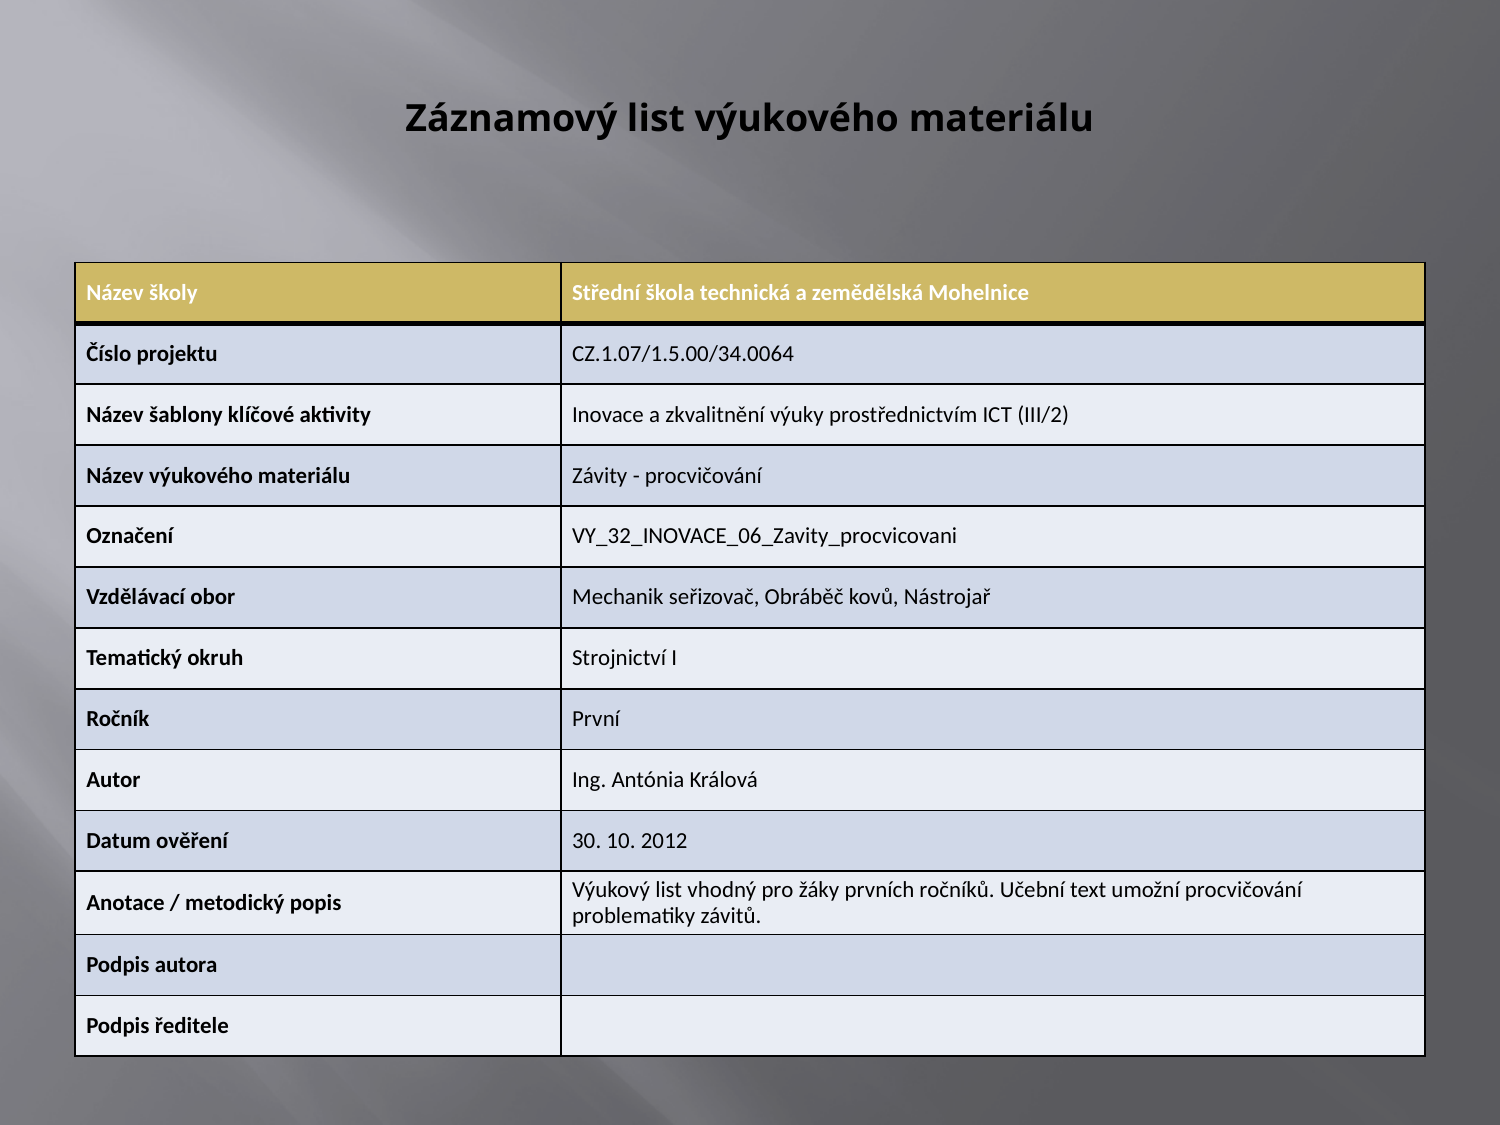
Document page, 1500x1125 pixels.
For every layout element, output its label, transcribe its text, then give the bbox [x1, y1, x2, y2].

table_cell Ročník [76, 690, 560, 749]
table_cell Označení [76, 507, 560, 566]
table_cell Název výukového materiálu [76, 446, 560, 505]
table_cell Závity - procvičování [562, 446, 1424, 505]
table_cell Podpis ředitele [76, 996, 560, 1055]
table_cell Tematický okruh [76, 629, 560, 688]
table_cell Anotace / metodický popis [76, 872, 560, 934]
table_cell Název šablony klíčové aktivity [76, 385, 560, 444]
table_cell Inovace a zkvalitnění výuky prostřednictvím ICT (III/2) [562, 385, 1424, 444]
table_cell [562, 996, 1424, 1055]
table_cell CZ.1.07/1.5.00/34.0064 [562, 326, 1424, 383]
table_cell Strojnictví I [562, 629, 1424, 688]
title Záznamový list výukového materiálu [75, 45, 1425, 233]
table_cell 30. 10. 2012 [562, 811, 1424, 870]
table_header Střední škola technická a zemědělská Mohelnice [562, 263, 1424, 321]
table_cell Číslo projektu [76, 326, 560, 383]
table_cell První [562, 690, 1424, 749]
table_cell Vzdělávací obor [76, 568, 560, 627]
table_header Název školy [76, 263, 560, 321]
table_cell [562, 935, 1424, 995]
table_cell Ing. Antónia Králová [562, 750, 1424, 810]
table_cell VY_32_INOVACE_06_Zavity_procvicovani [562, 507, 1424, 566]
table_cell Mechanik seřizovač, Obráběč kovů, Nástrojař [562, 568, 1424, 627]
table_cell Podpis autora [76, 935, 560, 995]
table_cell Autor [76, 750, 560, 810]
table_cell Výukový list vhodný pro žáky prvních ročníků. Učební text umožní procvičování problematiky závitů. [562, 872, 1424, 934]
table_cell Datum ověření [76, 811, 560, 870]
